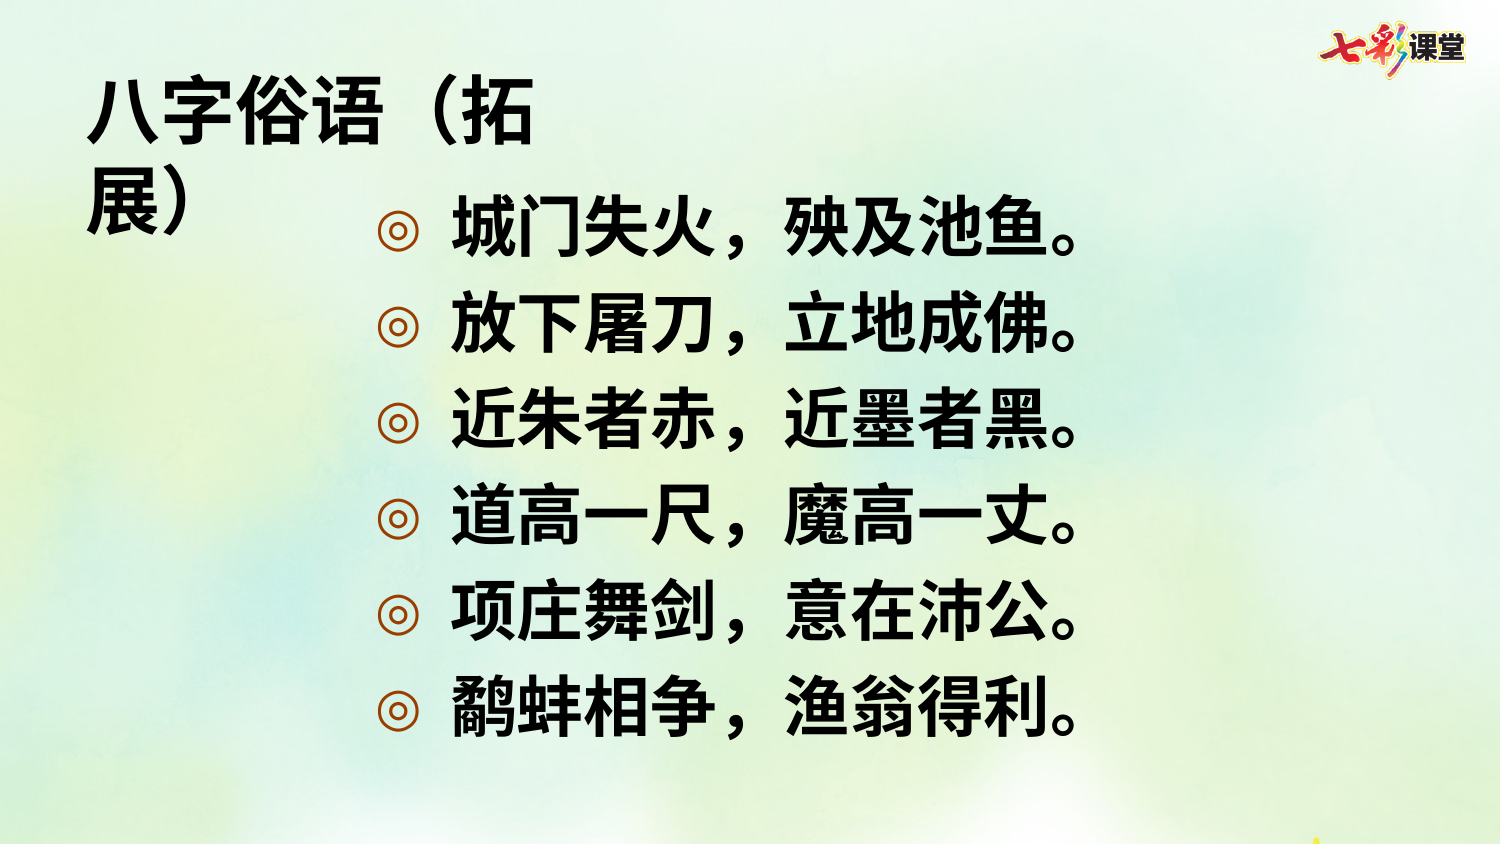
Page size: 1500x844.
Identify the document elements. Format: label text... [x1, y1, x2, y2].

picture [0, 0, 1500, 844]
text_box 城门失火，殃及池鱼。 放下屠刀，立地成佛。 近朱者赤，近墨者黑。 道高一尺，魔高一丈。 项庄舞剑，意在沛公。 鹬蚌相争，渔翁得利。 [360, 161, 1140, 753]
text_box 八字俗语（拓展） [71, 55, 670, 251]
